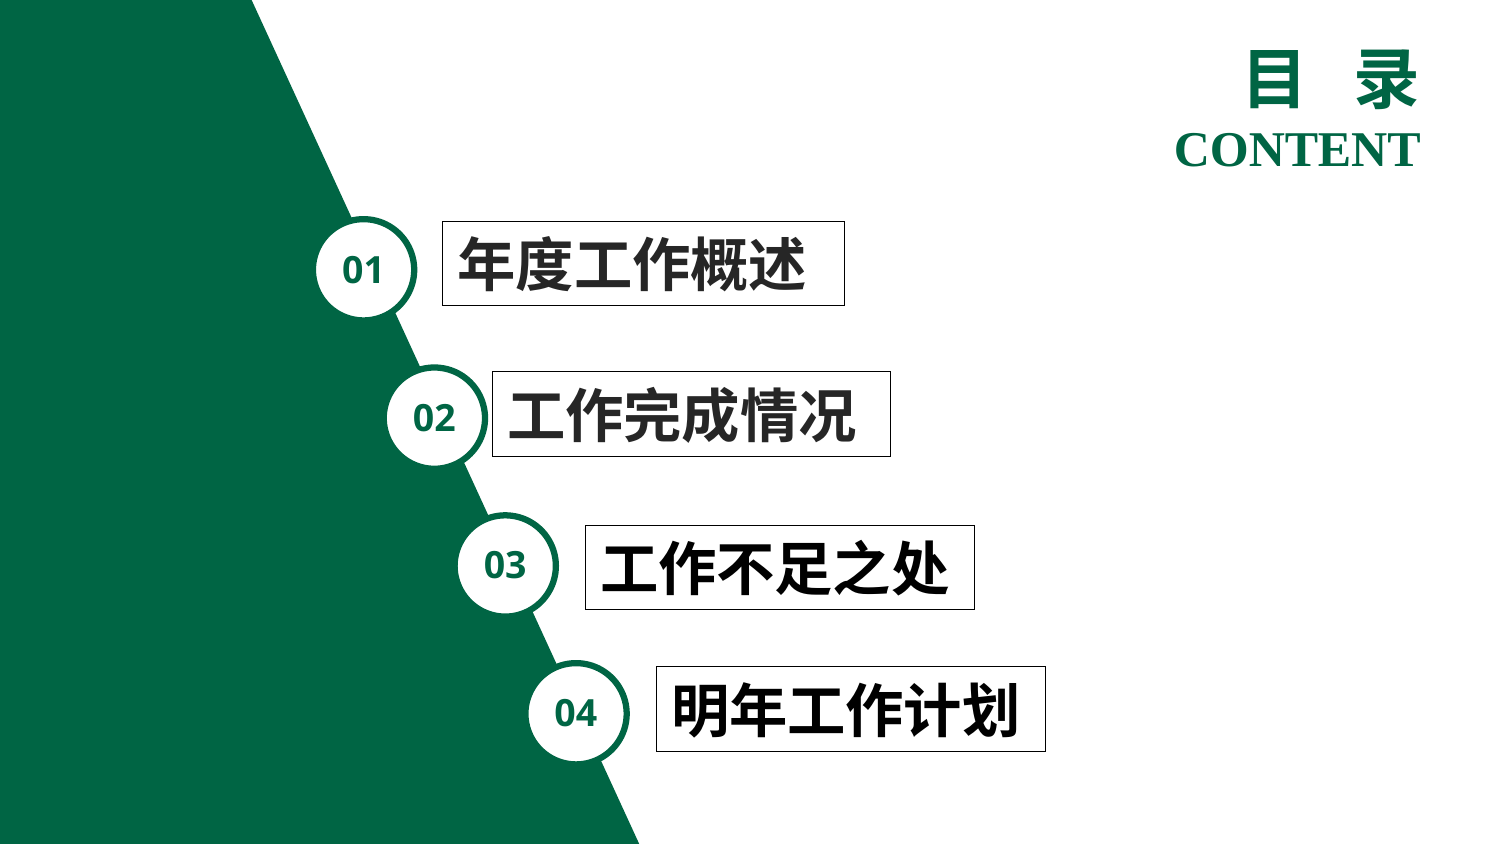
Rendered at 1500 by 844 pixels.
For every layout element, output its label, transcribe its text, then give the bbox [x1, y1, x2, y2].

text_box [454, 515, 557, 617]
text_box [383, 367, 486, 469]
text_box 目 录 CONTENT [920, 29, 1436, 184]
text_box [525, 662, 627, 765]
text_box 明年工作计划 [656, 666, 1046, 752]
text_box [0, 0, 642, 844]
text_box 年度工作概述 [442, 221, 845, 306]
text_box 工作不足之处 [585, 525, 975, 610]
text_box 工作完成情况 [492, 371, 891, 457]
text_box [312, 218, 415, 321]
